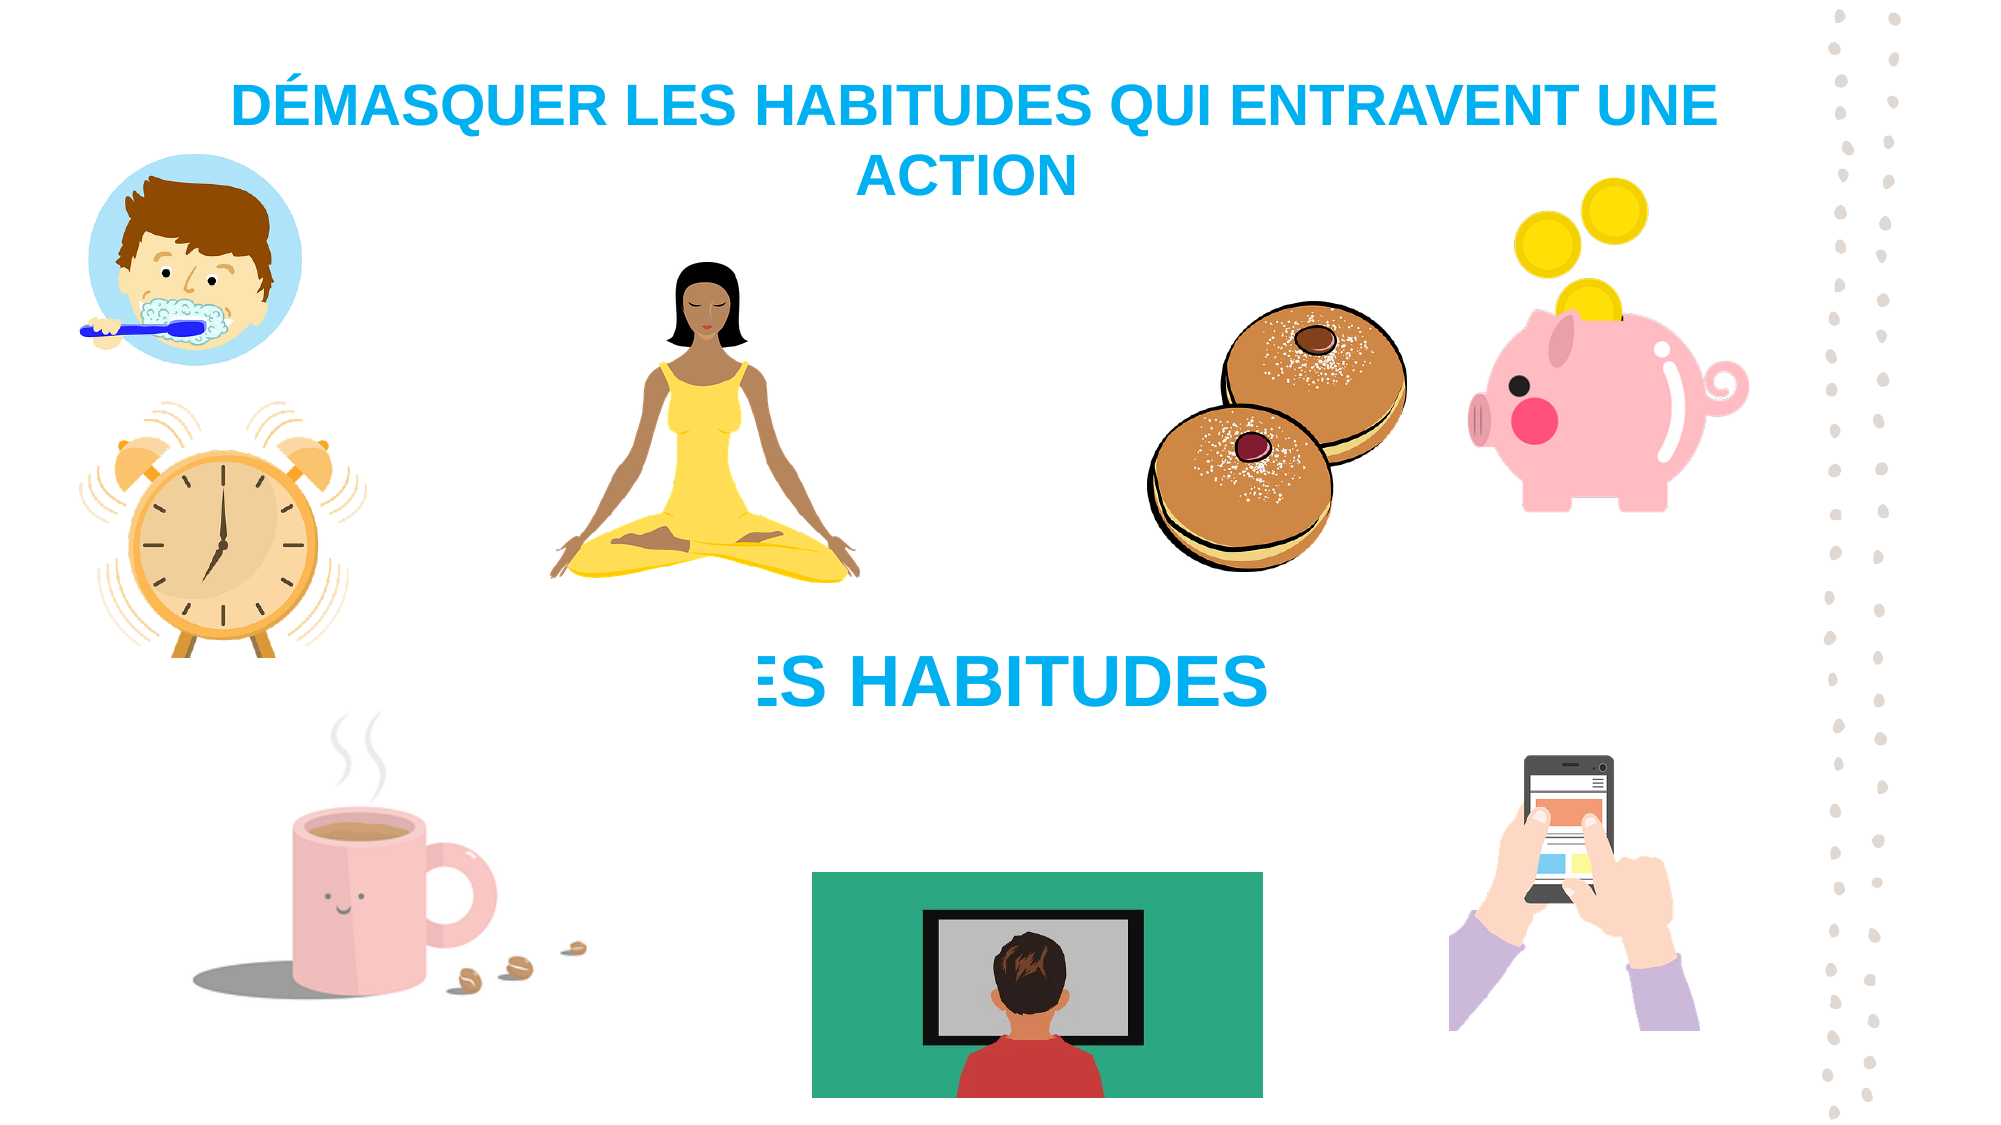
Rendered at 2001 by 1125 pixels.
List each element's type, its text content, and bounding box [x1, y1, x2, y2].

picture [1461, 173, 1756, 517]
picture [812, 872, 1263, 1098]
picture [72, 136, 320, 382]
list DES HABITUDES [367, 583, 1299, 760]
title DÉMASQUER LES HABITUDES QUI ENTRAVENT UNE ACTION [184, 28, 1766, 246]
picture [550, 262, 860, 583]
picture [1147, 301, 1407, 572]
picture [22, 401, 758, 1116]
picture [1449, 711, 1700, 1031]
